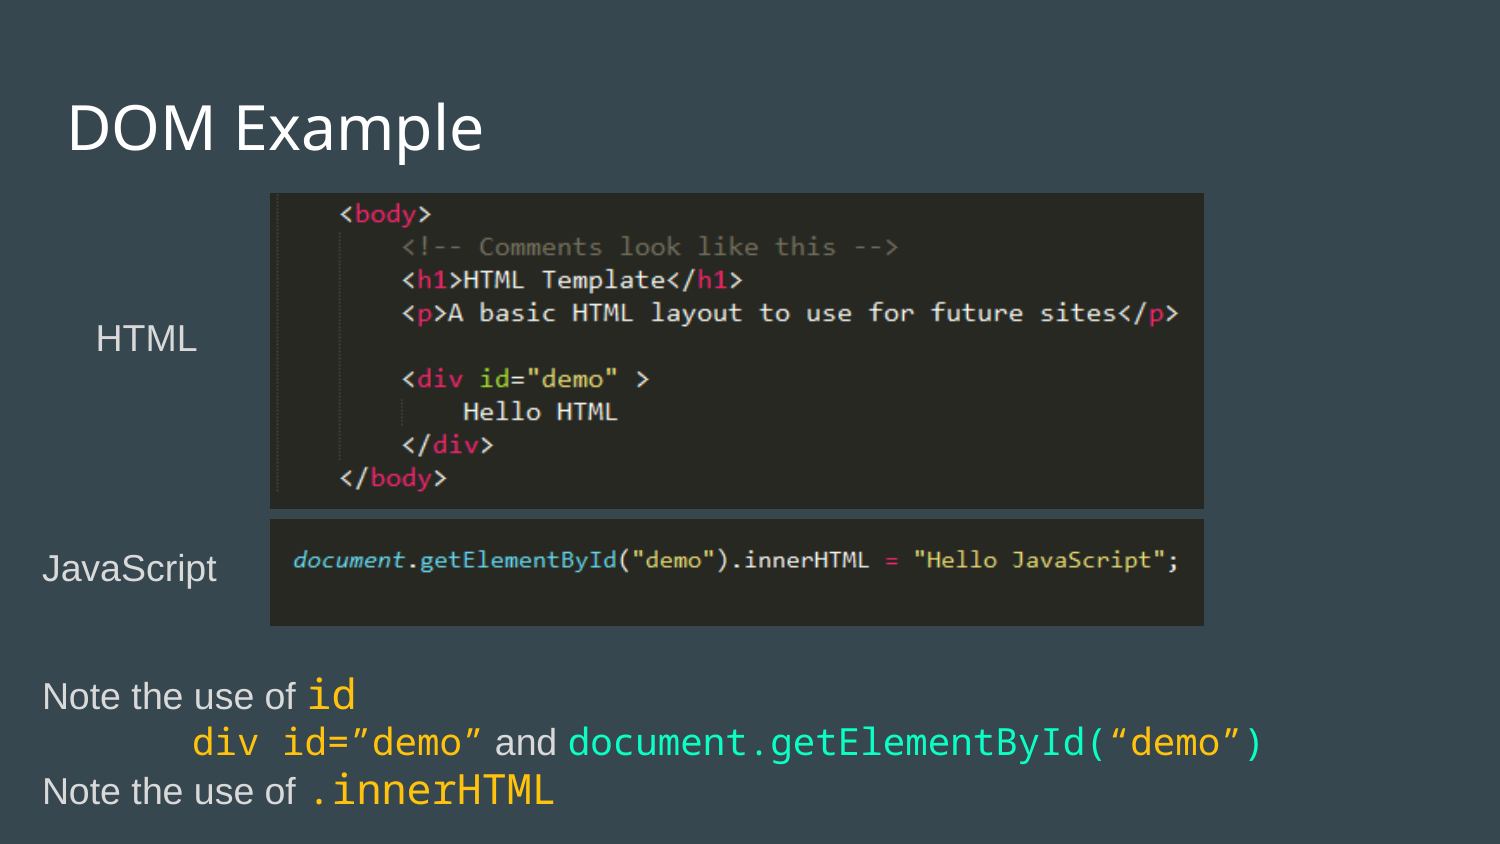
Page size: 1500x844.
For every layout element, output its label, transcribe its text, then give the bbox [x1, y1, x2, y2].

text_box Note the use of id div id=”demo” and document.getElementById(“demo”) Note the use of .innerHTML [27, 653, 1350, 785]
picture [270, 519, 1204, 627]
text_box JavaScript [27, 529, 271, 634]
picture [270, 193, 1204, 509]
text_box HTML [80, 298, 265, 403]
title DOM Example [51, 72, 1449, 167]
